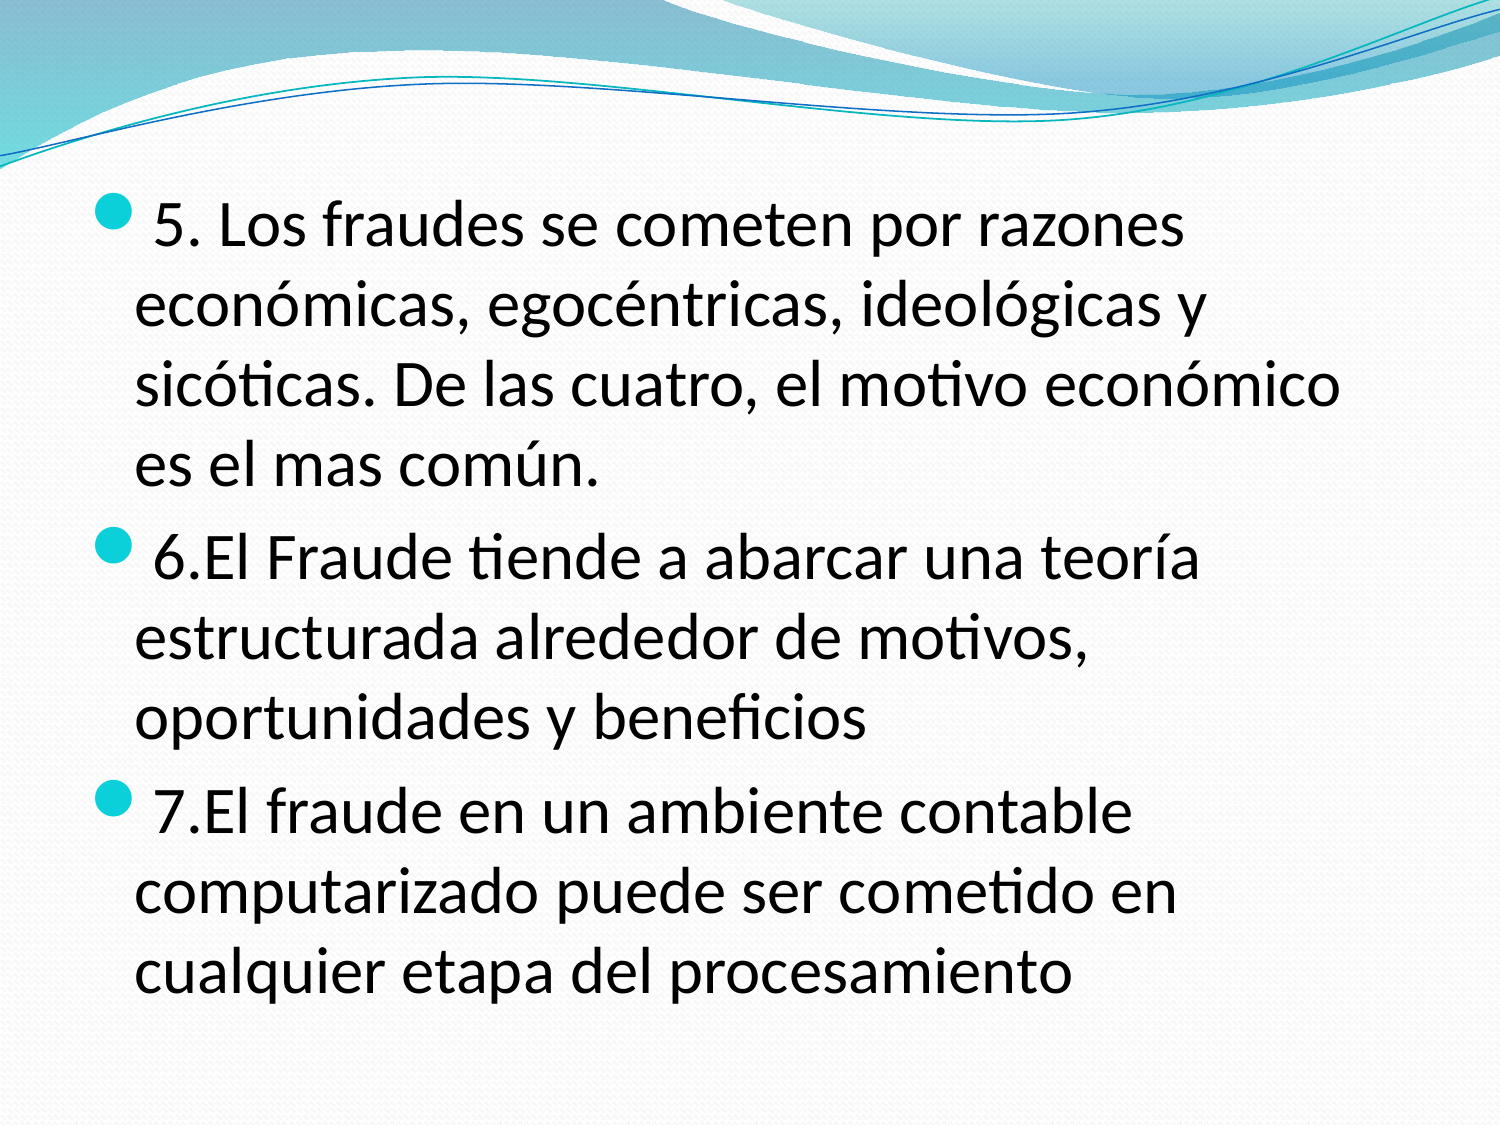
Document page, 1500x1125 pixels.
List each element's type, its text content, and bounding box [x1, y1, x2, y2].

list 5. Los fraudes se cometen por razones económicas, egocéntricas, ideológicas y sicóticas. De las cuatro, el motivo económico es el mas común. 6.El Fraude tiende a abarcar una teoría estructurada alrededor de motivos, oportunidades y beneficios 7.El fraude en un ambiente contable computarizado puede ser cometido en cualquier etapa del procesamiento [75, 172, 1425, 1005]
